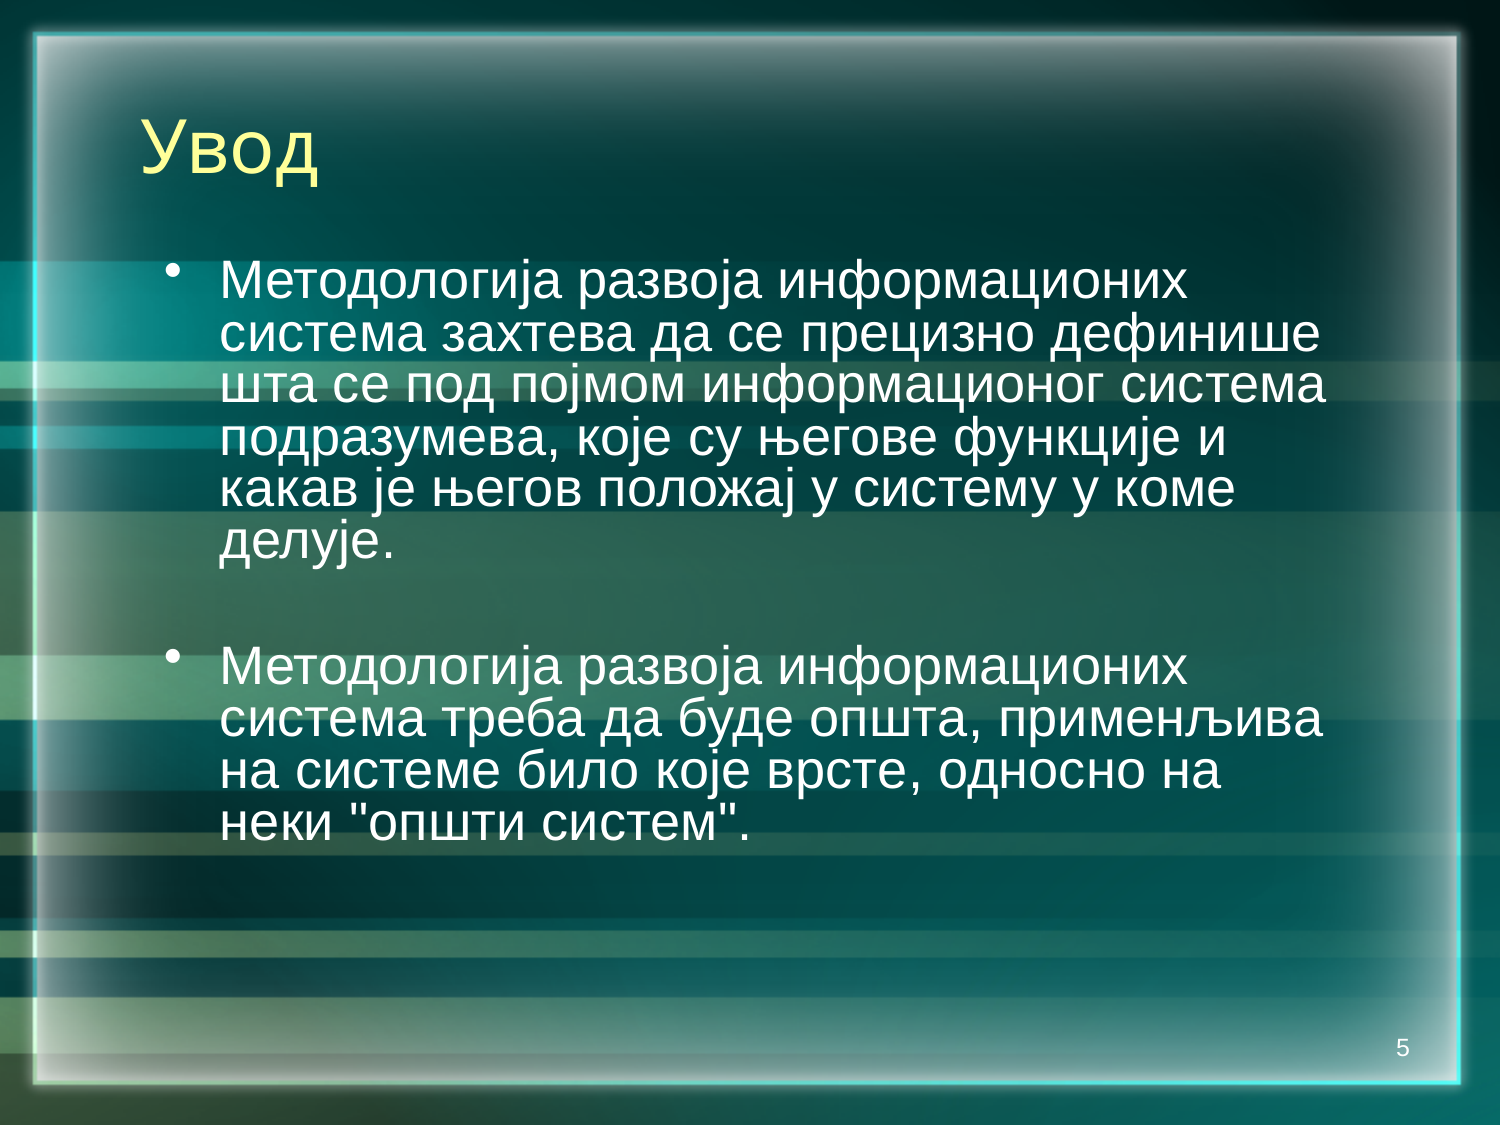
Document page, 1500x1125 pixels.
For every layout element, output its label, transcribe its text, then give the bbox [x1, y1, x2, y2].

list Методологија развоја информационих система захтева да се прецизно дефинише шта се под појмом информационог система подразумева, које су његове функције и какав је његов положај у систему у коме делује. Методологија развоја информационих система треба да буде општа, применљива на системе било које врсте, односно на неки "општи систем". [148, 249, 1363, 988]
title Увод [124, 49, 1363, 238]
picture [0, 0, 1500, 1125]
text_box 5 [1074, 1024, 1425, 1088]
